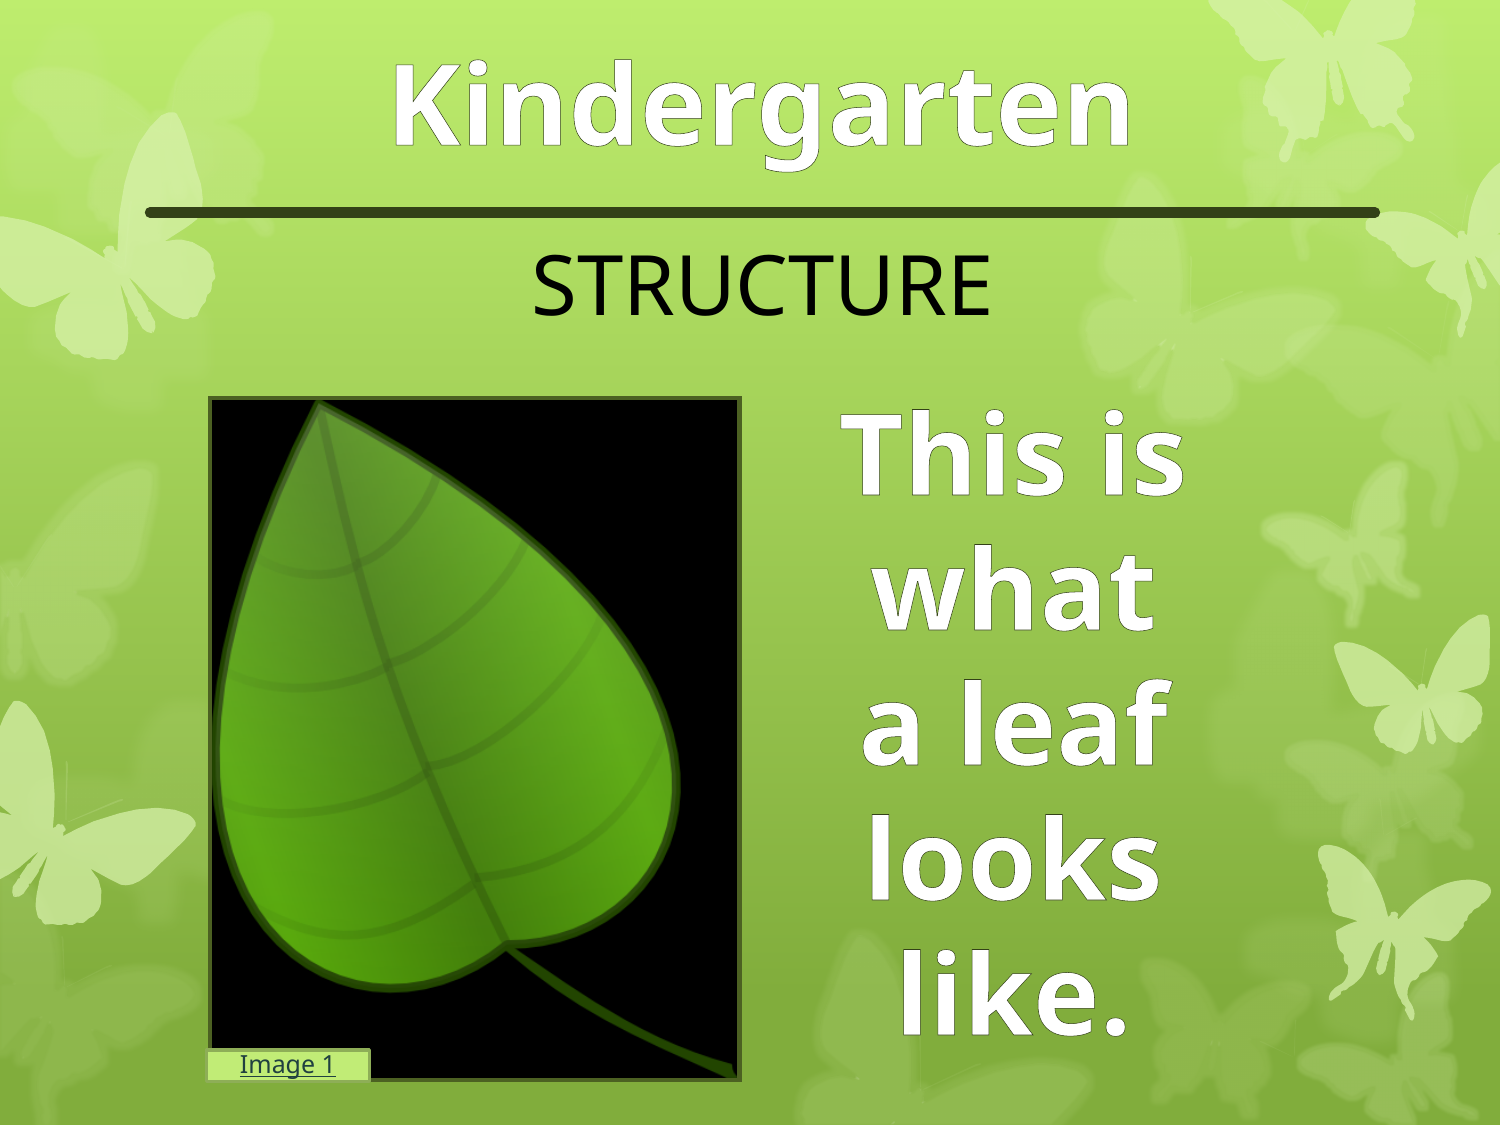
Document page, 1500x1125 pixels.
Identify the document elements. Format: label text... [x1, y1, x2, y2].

text_box Kindergarten [370, 25, 1152, 176]
picture [211, 399, 738, 1079]
text_box This is what a leaf looks like. [687, 374, 1339, 1065]
text_box STRUCTURE [62, 224, 1463, 340]
